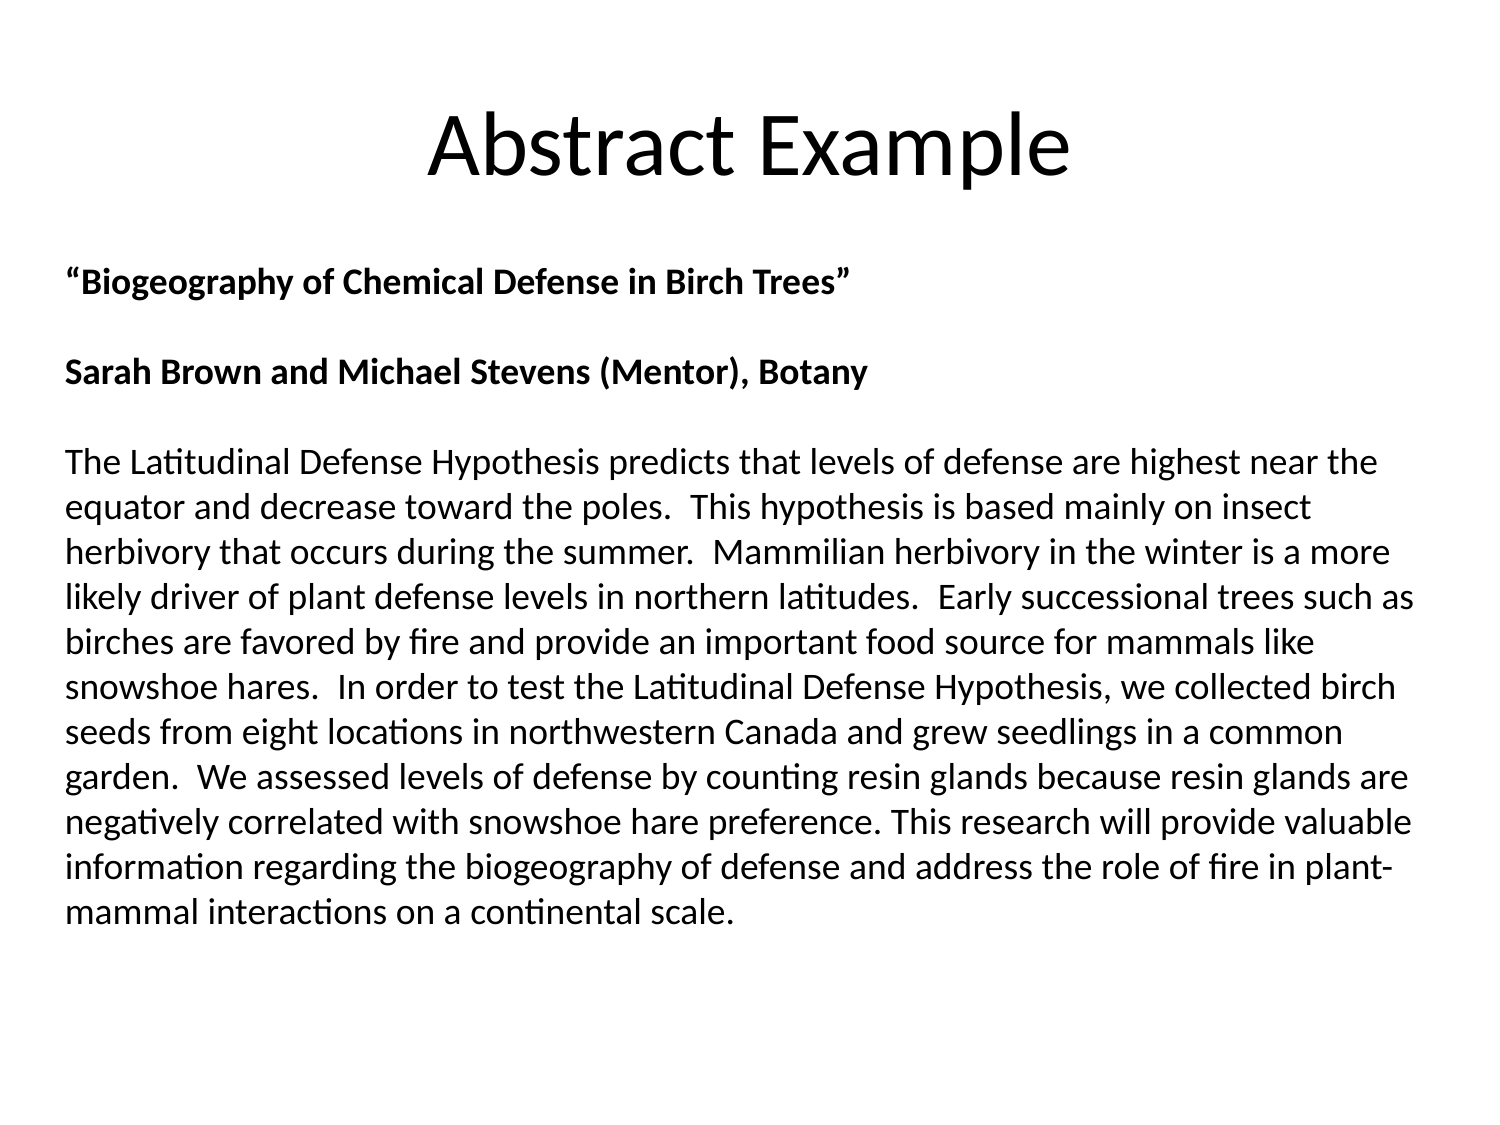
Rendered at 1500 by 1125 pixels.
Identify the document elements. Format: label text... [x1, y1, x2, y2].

text_box “Biogeography of Chemical Defense in Birch Trees” Sarah Brown and Michael Stevens (Mentor), Botany The Latitudinal Defense Hypothesis predicts that levels of defense are highest near the equator and decrease toward the poles. This hypothesis is based mainly on insect herbivory that occurs during the summer. Mammilian herbivory in the winter is a more likely driver of plant defense levels in northern latitudes. Early successional trees such as birches are favored by fire and provide an important food source for mammals like snowshoe hares. In order to test the Latitudinal Defense Hypothesis, we collected birch seeds from eight locations in northwestern Canada and grew seedlings in a common garden. We assessed levels of defense by counting resin glands because resin glands are negatively correlated with snowshoe hare preference. This research will provide valuable information regarding the biogeography of defense and address the role of fire in plant-mammal interactions on a continental scale. [50, 249, 1450, 940]
title Abstract Example [75, 45, 1425, 233]
